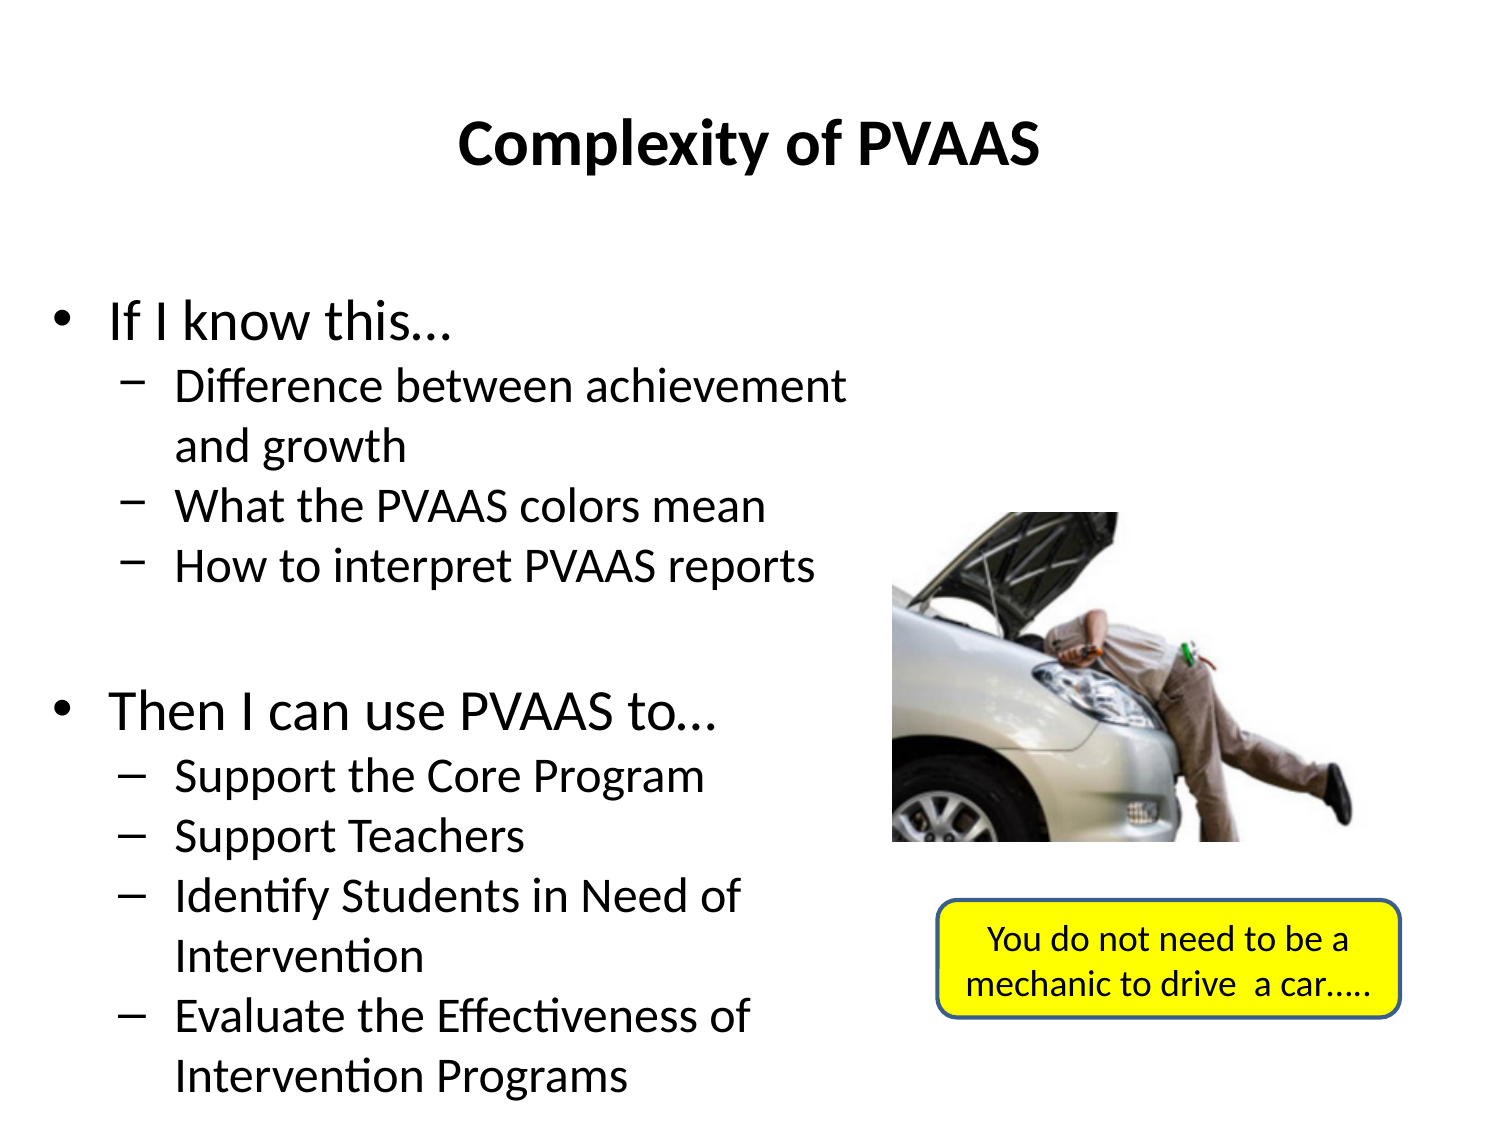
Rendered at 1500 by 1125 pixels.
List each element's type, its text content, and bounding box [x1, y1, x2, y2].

title Complexity of PVAAS [75, 45, 1425, 233]
text_box You do not need to be a mechanic to drive a car….. [935, 897, 1403, 1020]
picture [891, 512, 1426, 842]
list If I know this… Difference between achievement and growth What the PVAAS colors mean How to interpret PVAAS reports Then I can use PVAAS to… Support the Core Program Support Teachers Identify Students in Need of Intervention Evaluate the Effectiveness of Intervention Programs [37, 275, 892, 1018]
